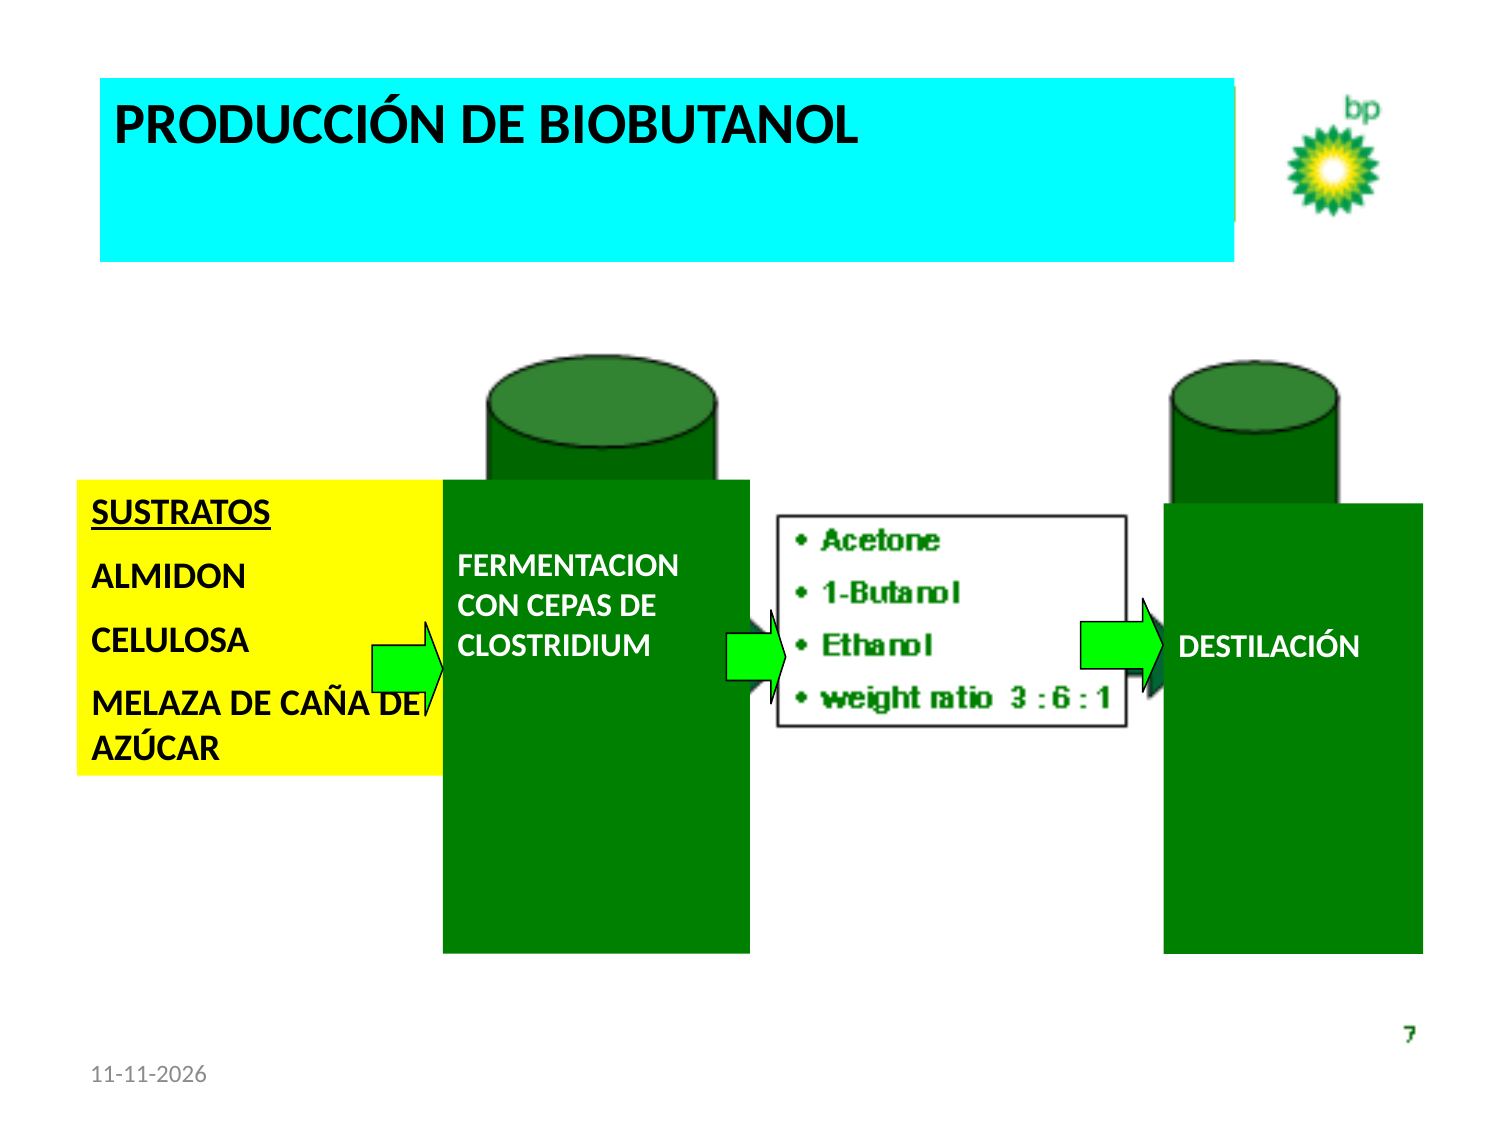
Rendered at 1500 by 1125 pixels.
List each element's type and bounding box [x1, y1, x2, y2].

slide_number [75, 1042, 425, 1103]
picture [99, 54, 1427, 1050]
text_box [76, 479, 1424, 980]
